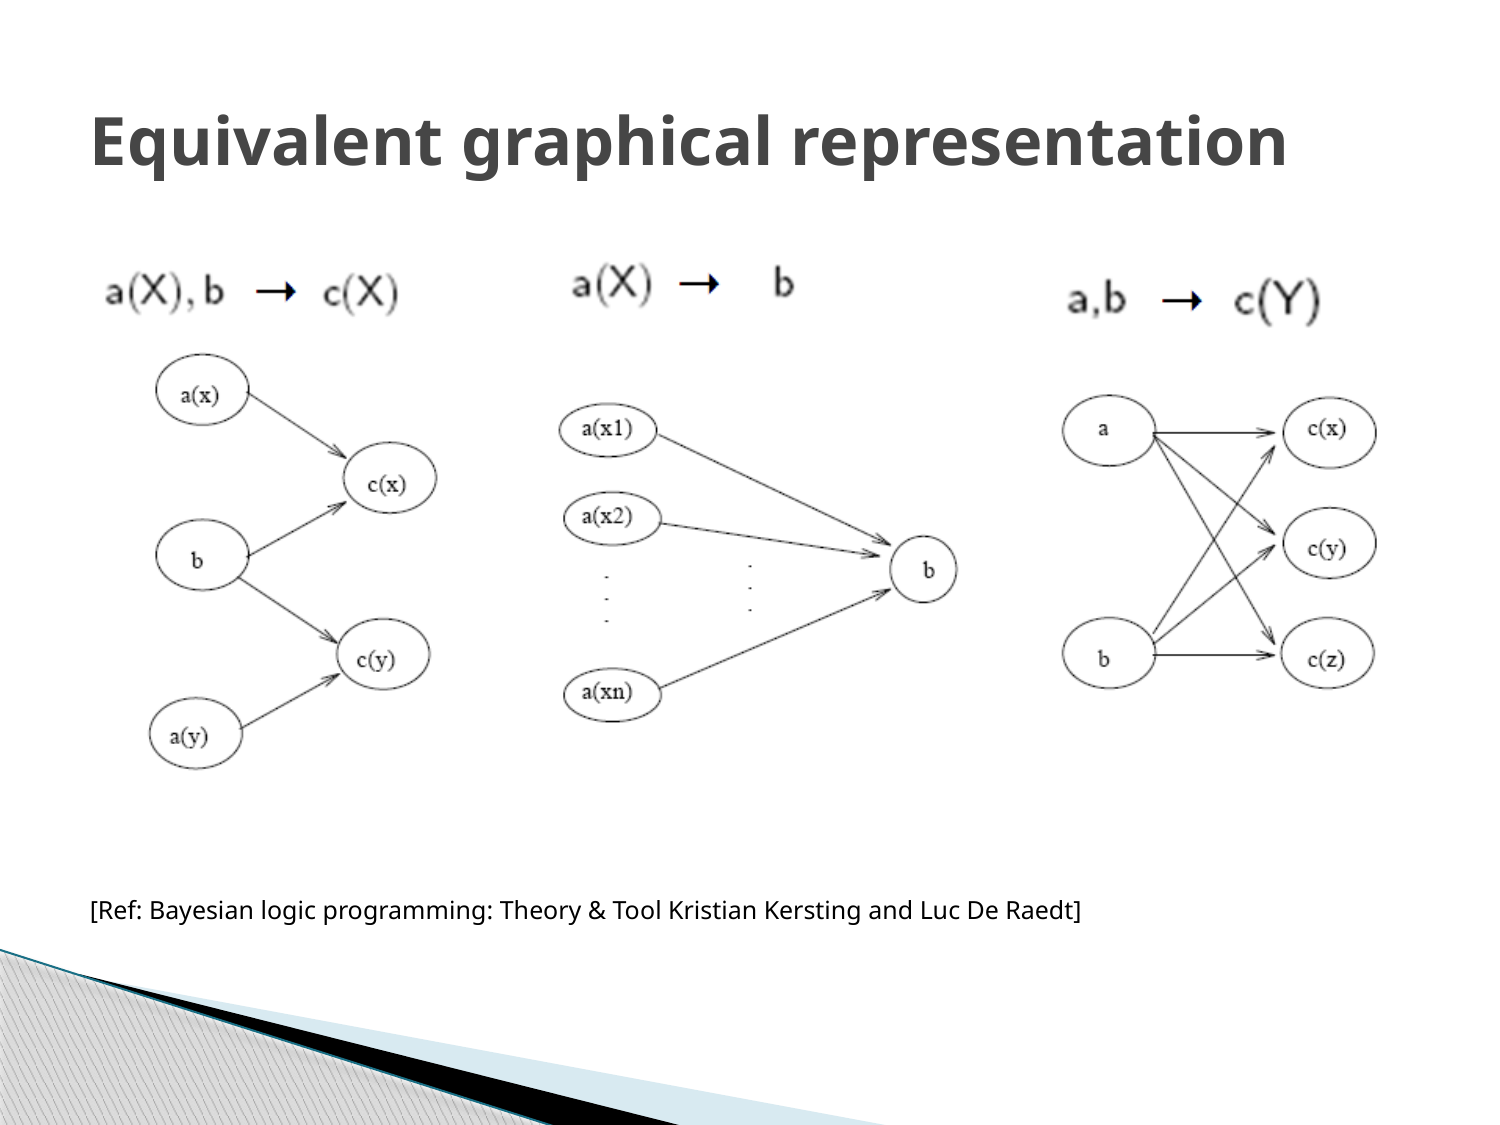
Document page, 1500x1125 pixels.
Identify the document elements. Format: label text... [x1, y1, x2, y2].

picture [87, 249, 469, 780]
picture [562, 249, 821, 319]
text_box [Ref: Bayesian logic programming: Theory & Tool Kristian Kersting and Luc De Raedt] [75, 887, 1175, 933]
picture [1037, 387, 1391, 715]
picture [537, 387, 971, 743]
picture [1049, 249, 1344, 354]
title Equivalent graphical representation [75, 45, 1425, 233]
